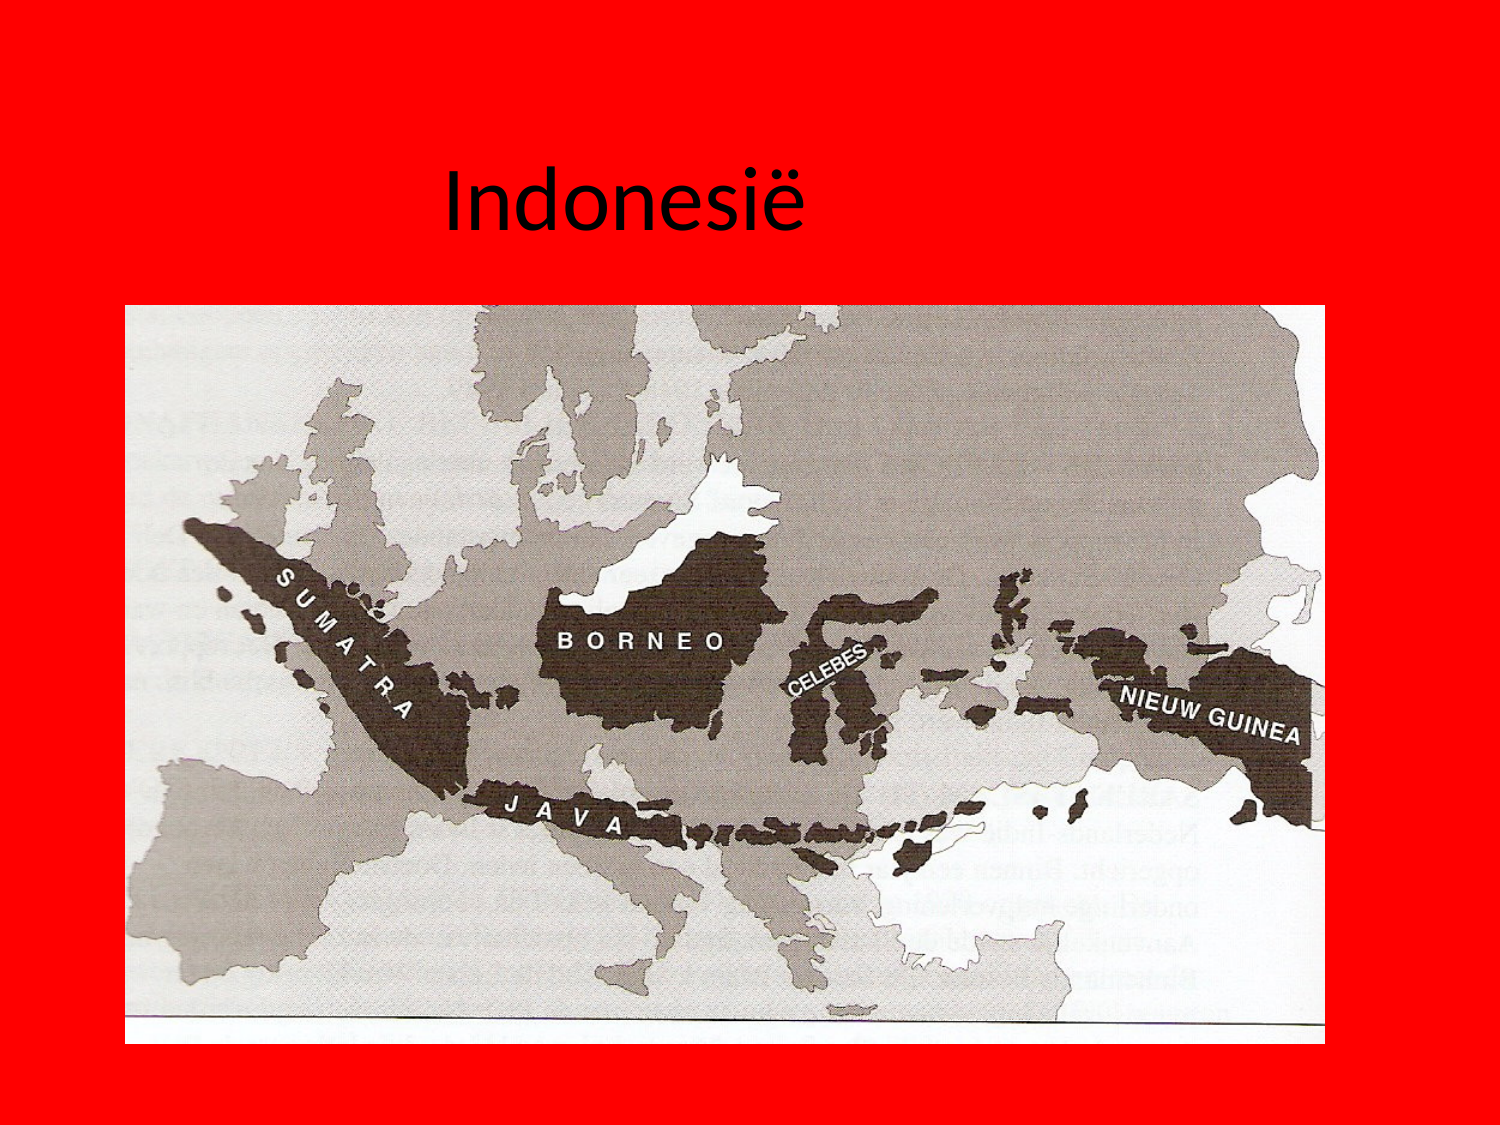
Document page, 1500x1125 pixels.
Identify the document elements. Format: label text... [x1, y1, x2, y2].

picture [124, 304, 1326, 1044]
title Indonesië [287, 99, 963, 288]
